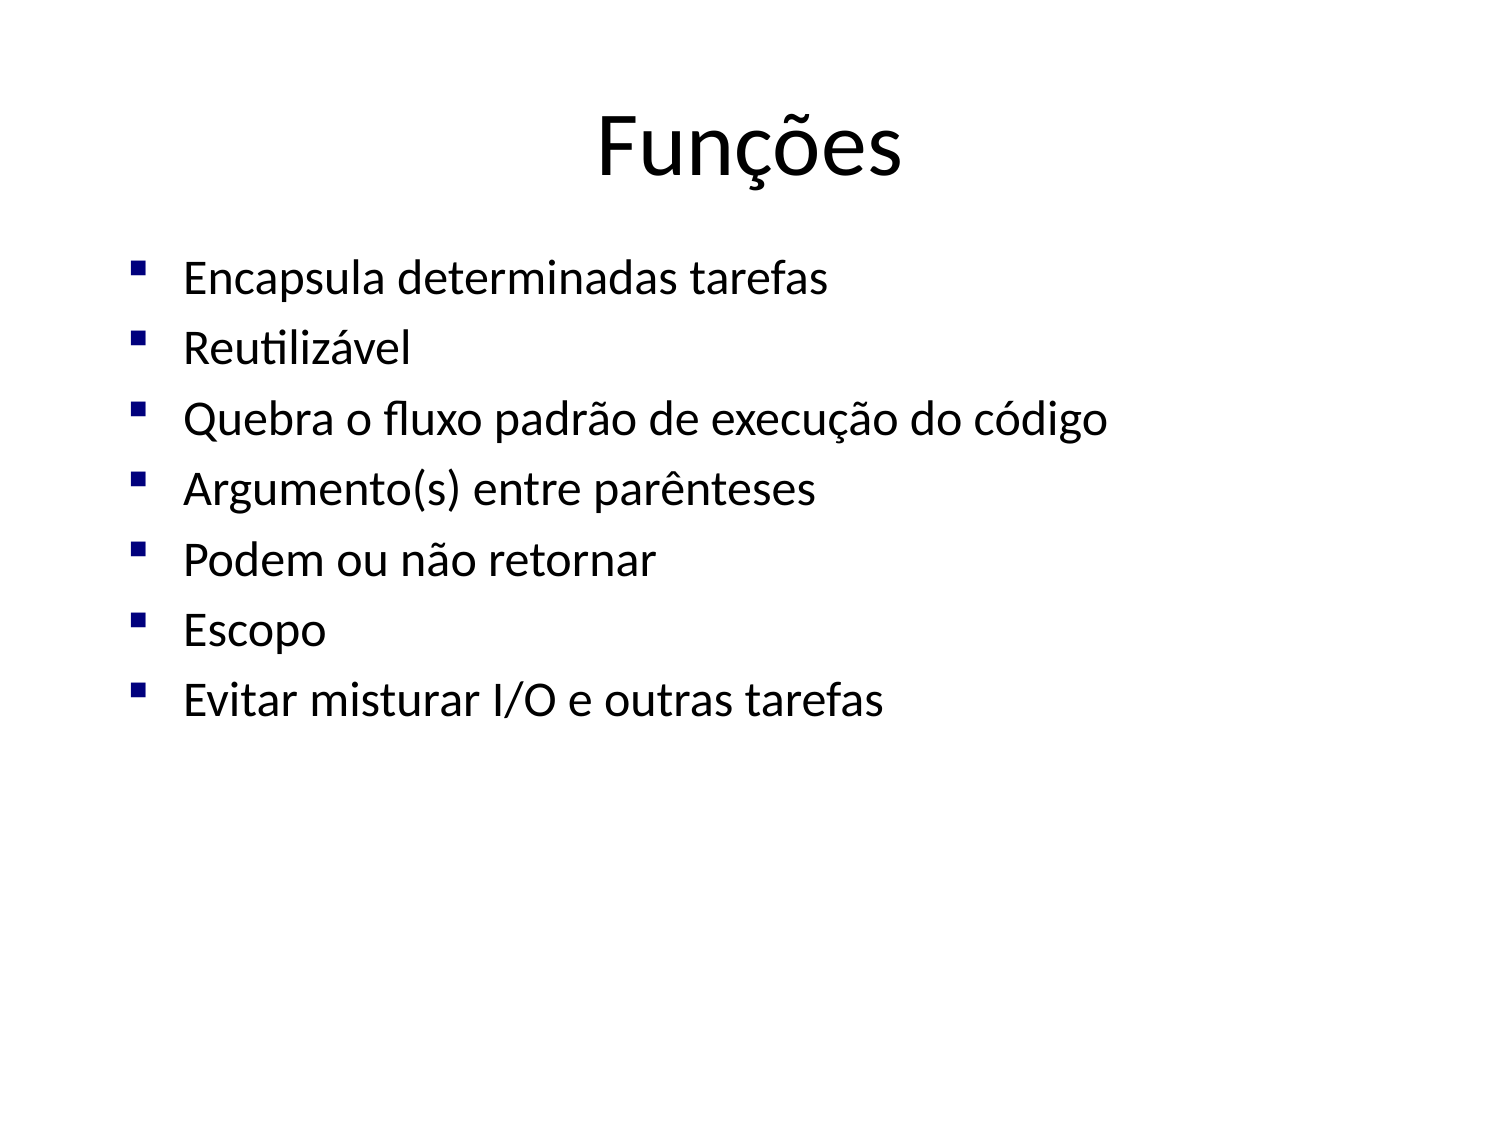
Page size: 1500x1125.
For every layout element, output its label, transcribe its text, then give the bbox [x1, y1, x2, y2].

title Funções [75, 45, 1425, 233]
text_box Encapsula determinadas tarefas Reutilizável Quebra o fluxo padrão de execução do código Argumento(s) entre parênteses Podem ou não retornar Escopo Evitar misturar I/O e outras tarefas [112, 237, 1500, 805]
